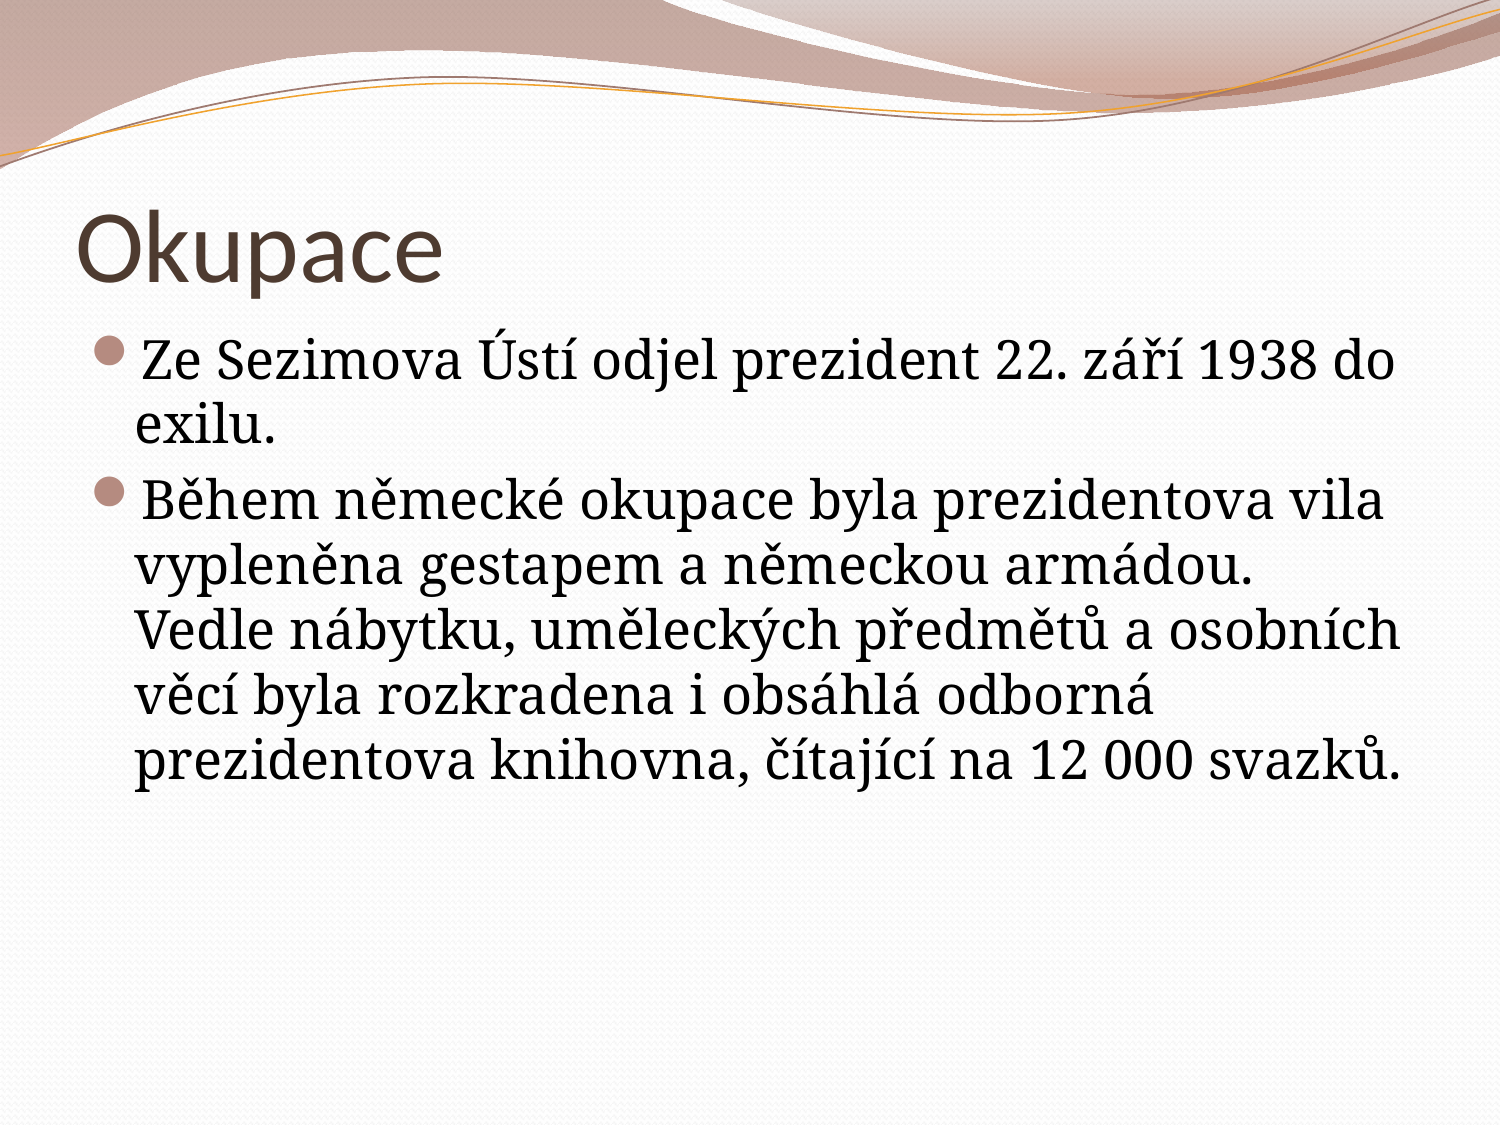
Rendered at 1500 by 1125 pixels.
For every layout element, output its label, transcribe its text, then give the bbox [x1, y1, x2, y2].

list Ze Sezimova Ústí odjel prezident 22. září 1938 do exilu. Během německé okupace byla prezidentova vila vypleněna gestapem a německou armádou. Vedle nábytku, uměleckých předmětů a osobních věcí byla rozkradena i obsáhlá odborná prezidentova knihovna, čítající na 12 000 svazků. [74, 317, 1426, 1038]
title Okupace [74, 115, 1426, 304]
